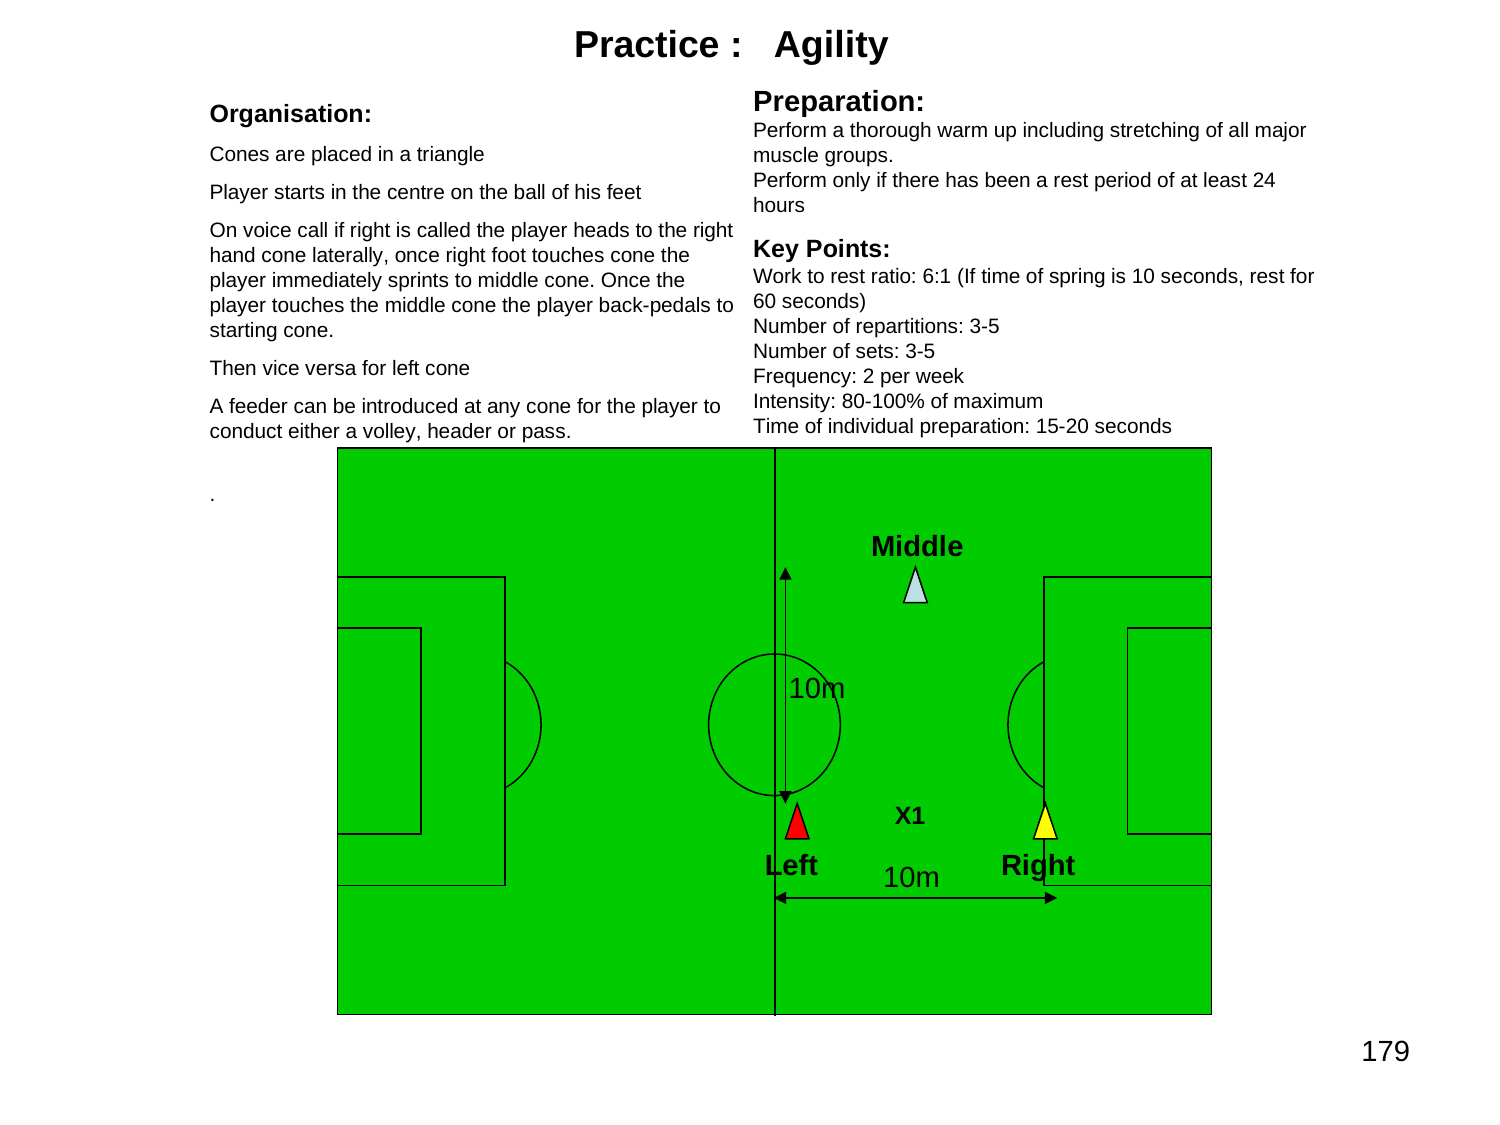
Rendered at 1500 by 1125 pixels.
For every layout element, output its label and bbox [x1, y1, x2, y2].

text_box [194, 12, 1353, 1017]
text_box [1074, 1024, 1425, 1103]
